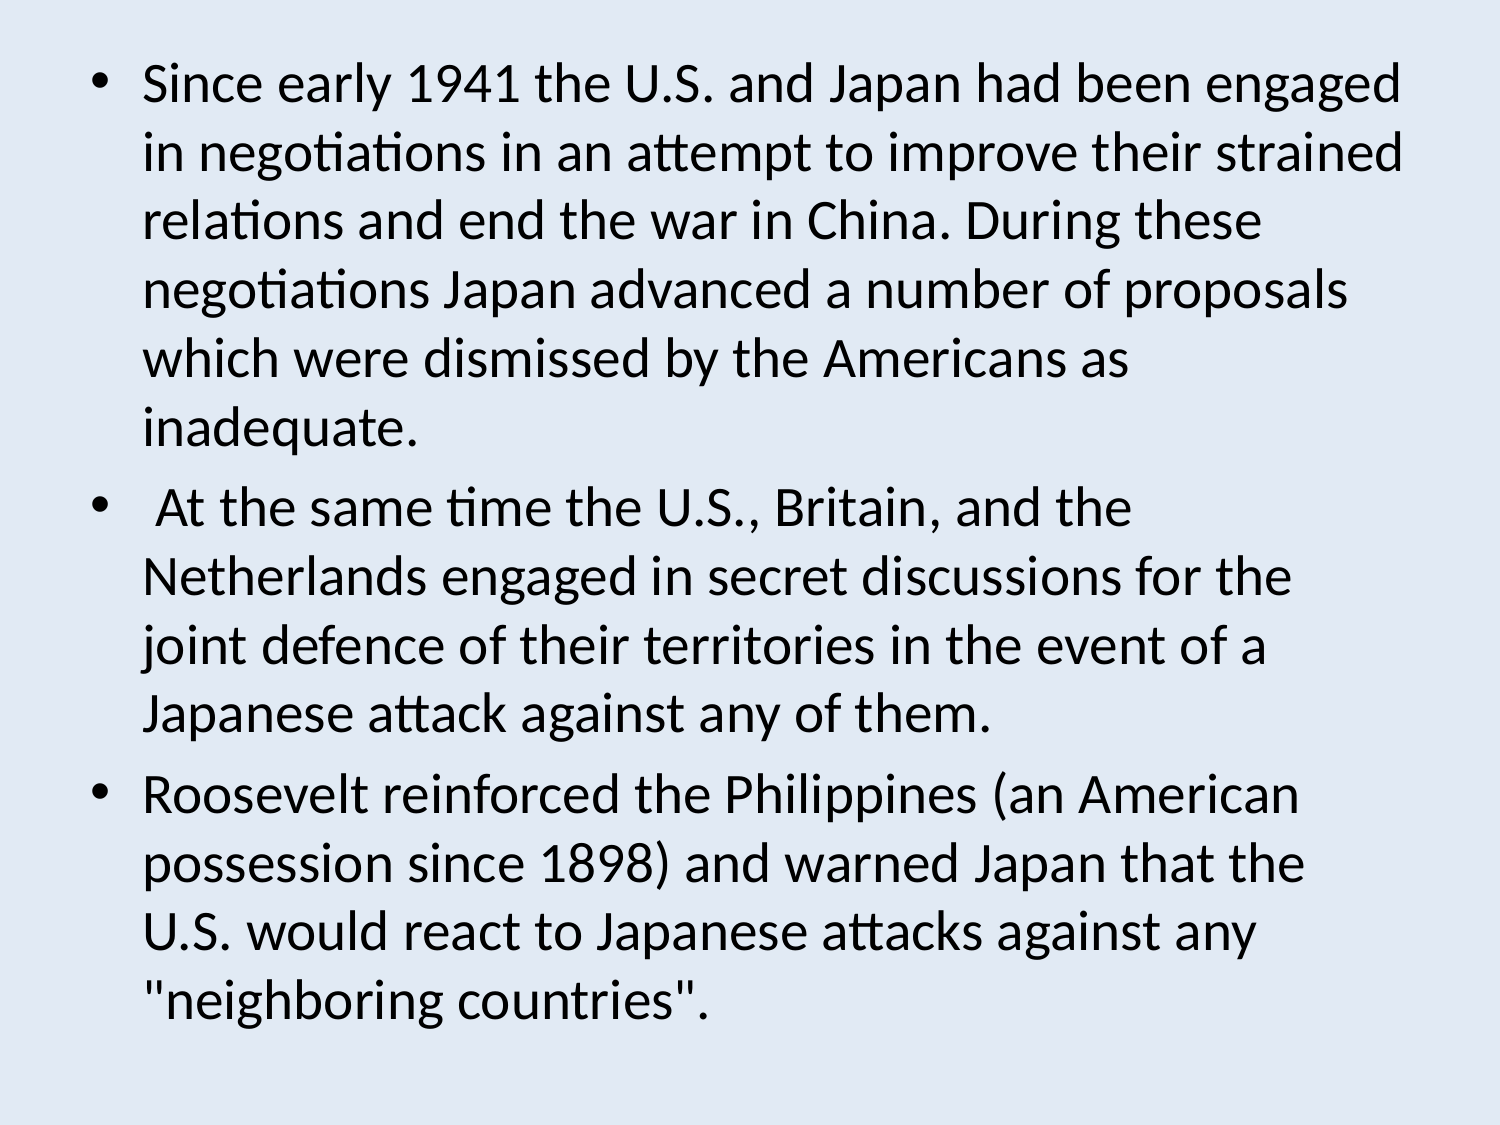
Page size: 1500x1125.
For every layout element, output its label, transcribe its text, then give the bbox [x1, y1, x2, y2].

list Since early 1941 the U.S. and Japan had been engaged in negotiations in an attempt to improve their strained relations and end the war in China. During these negotiations Japan advanced a number of proposals which were dismissed by the Americans as inadequate. At the same time the U.S., Britain, and the Netherlands engaged in secret discussions for the joint defence of their territories in the event of a Japanese attack against any of them. Roosevelt reinforced the Philippines (an American possession since 1898) and warned Japan that the U.S. would react to Japanese attacks against any "neighboring countries". [75, 37, 1425, 1050]
